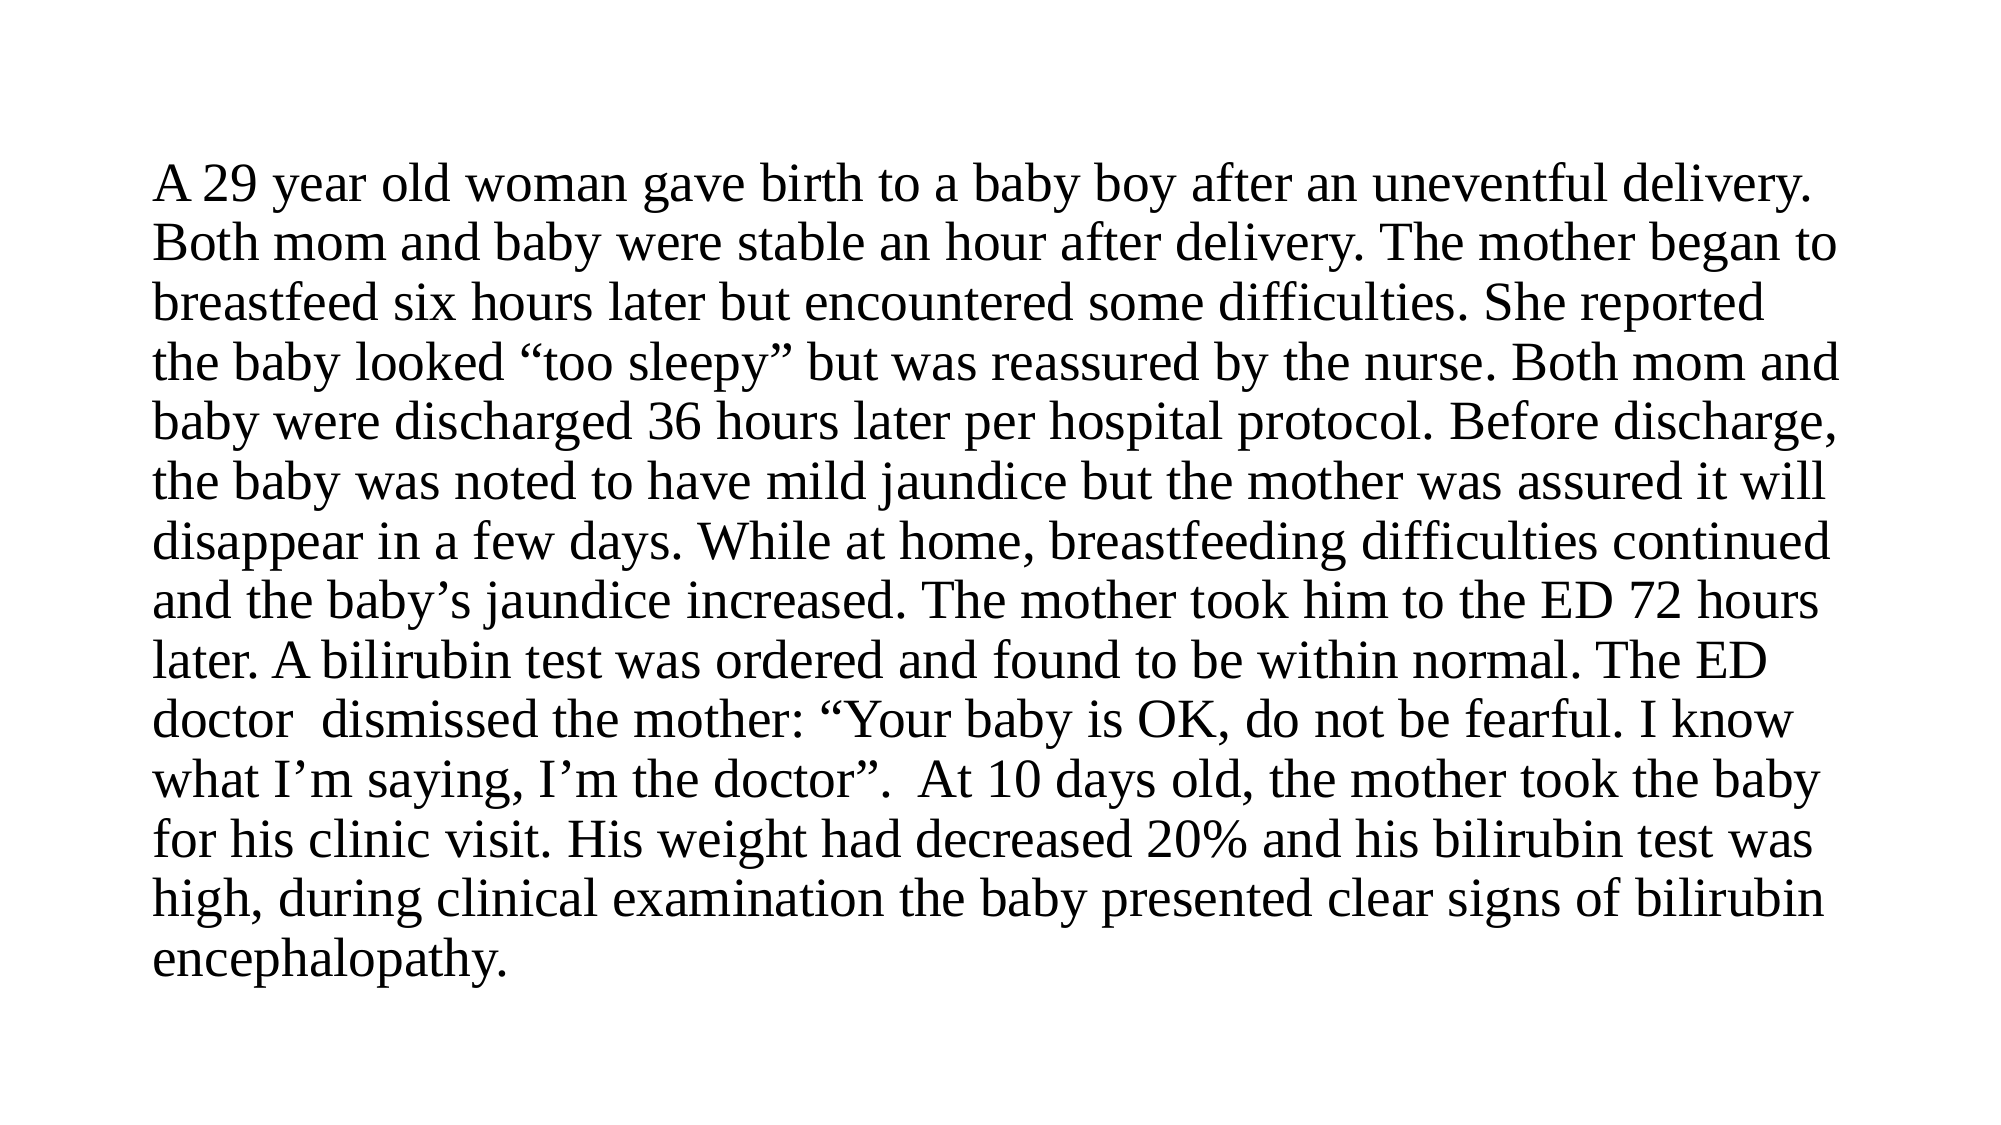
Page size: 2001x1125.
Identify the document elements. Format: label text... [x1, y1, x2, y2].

list A 29 year old woman gave birth to a baby boy after an uneventful delivery. Both mom and baby were stable an hour after delivery. The mother began to breastfeed six hours later but encountered some difficulties. She reported the baby looked “too sleepy” but was reassured by the nurse. Both mom and baby were discharged 36 hours later per hospital protocol. Before discharge, the baby was noted to have mild jaundice but the mother was assured it will disappear in a few days. While at home, breastfeeding difficulties continued and the baby’s jaundice increased. The mother took him to the ED 72 hours later. A bilirubin test was ordered and found to be within normal. The ED doctor dismissed the mother: “Your baby is OK, do not be fearful. I know what I’m saying, I’m the doctor”. At 10 days old, the mother took the baby for his clinic visit. His weight had decreased 20% and his bilirubin test was high, during clinical examination the baby presented clear signs of bilirubin encephalopathy. [137, 59, 1863, 1014]
